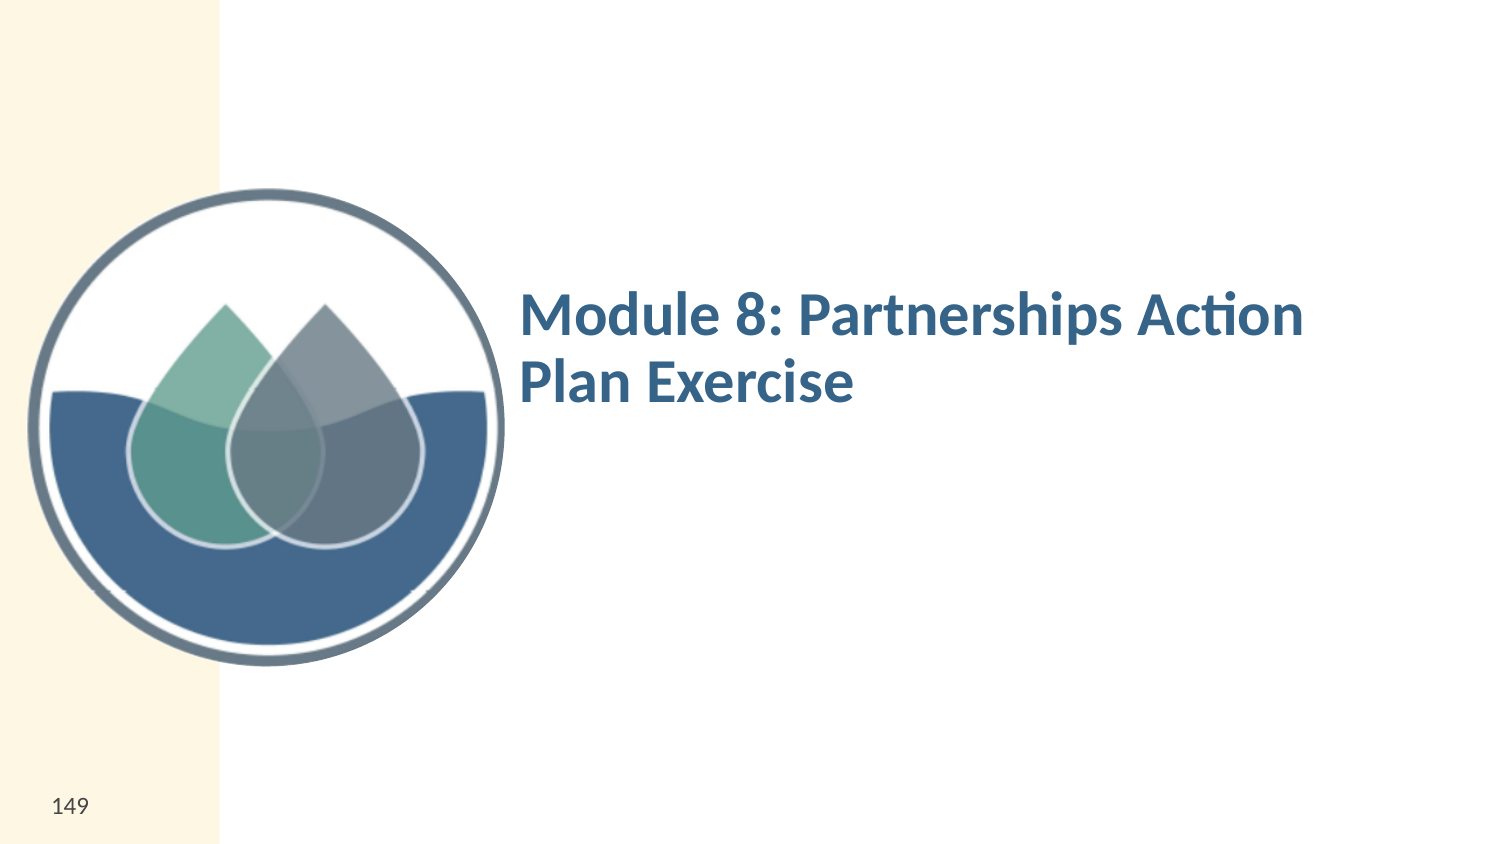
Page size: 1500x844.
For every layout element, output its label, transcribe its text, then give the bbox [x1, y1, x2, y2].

title Module 8: Partnerships Action Plan Exercise [504, 255, 1373, 442]
slide_number 149 [16, 782, 124, 828]
